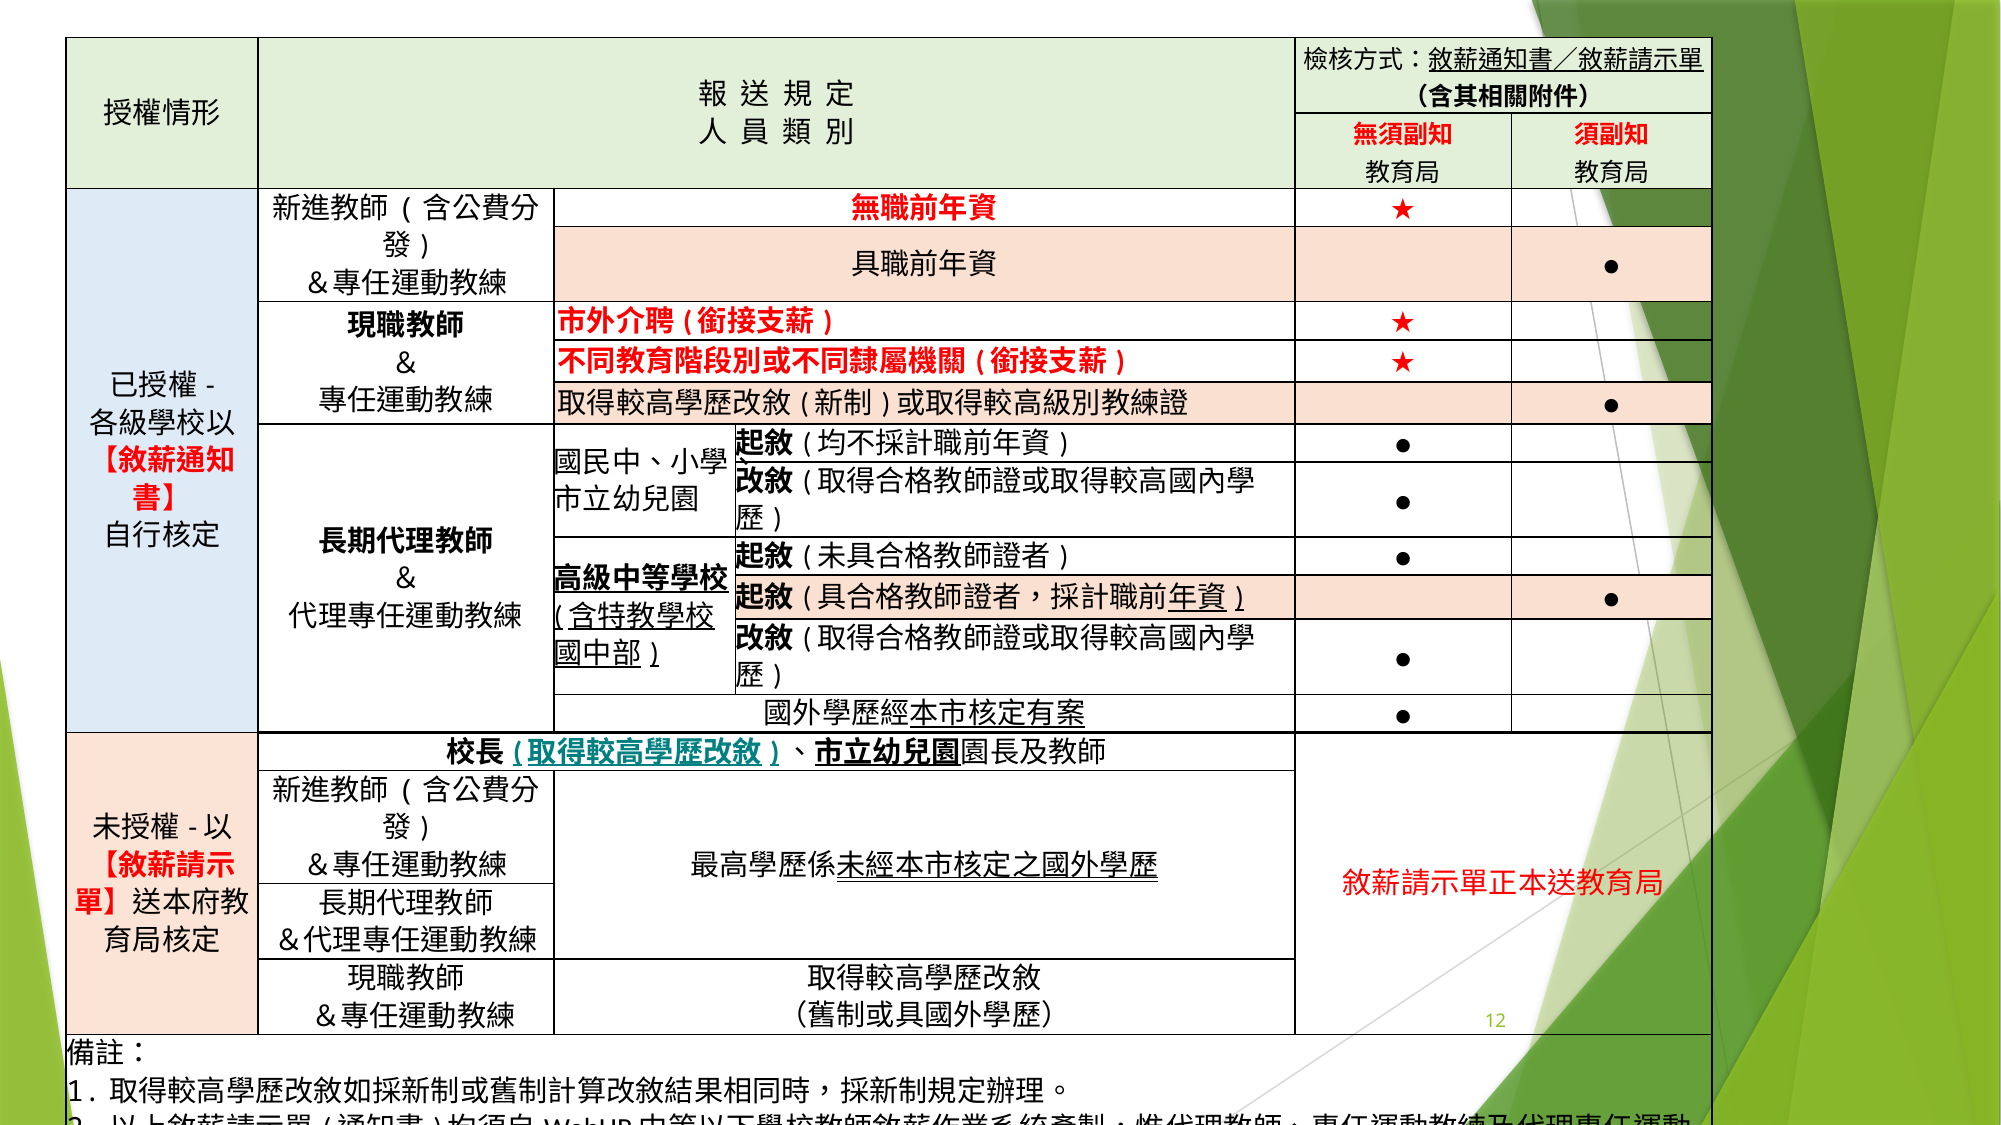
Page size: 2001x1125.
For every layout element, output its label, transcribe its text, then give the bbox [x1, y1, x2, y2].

table_header 檢核方式：敘薪通知書／敘薪請示單 （含其相關附件） [1296, 38, 1711, 112]
table_cell 國民中、小學、市立幼兒園 [555, 425, 735, 536]
table_cell 敘薪請示單正本送教育局 [1296, 734, 1711, 1034]
table_cell 無須副知 教育局 [1296, 114, 1511, 188]
table_cell 改敘(取得合格教師證或取得較高國內學歷) [736, 463, 1294, 536]
table_cell [1512, 341, 1711, 381]
table_cell 備註： 1.取得較高學歷改敘如採新制或舊制計算改敘結果相同時，採新制規定辦理。 2.以上敘薪請示單(通知書)均須自WebHR中等以下學校教師敘薪作業系統產製，惟代理教師、專任運動教練及代理專任運動教練無須以WebHR系統線上報送(核定)資料至教育局核定(核備)。 3.圖例說明：(1) ●：前已授權項目。(2) ★：108年8月1日起擴大授權項目。 [67, 1035, 1711, 1125]
table_cell 具職前年資 [555, 227, 1294, 301]
table_cell ● [1296, 620, 1511, 694]
table_cell 取得較高學歷改敘 （舊制或具國外學歷） [555, 960, 1294, 1034]
table_cell ★ [1296, 341, 1511, 381]
table_cell 起敘(具合格教師證者，採計職前年資) [736, 576, 1294, 618]
table_cell 國外學歷經本市核定有案 [555, 695, 1294, 731]
table_cell ★ [1296, 189, 1511, 226]
table_cell [1512, 189, 1711, 226]
table_cell [1512, 695, 1711, 731]
table_cell [1512, 620, 1711, 694]
table_cell [1512, 463, 1711, 536]
table_cell ● [1296, 538, 1511, 574]
table_cell 長期代理教師 ＆代理專任運動教練 [259, 884, 553, 958]
table_cell 現職教師 ＆ 專任運動教練 [259, 302, 553, 423]
table_cell ★ [1296, 302, 1511, 339]
table_cell ● [1512, 383, 1711, 423]
table_cell 改敘(取得合格教師證或取得較高國內學歷) [736, 620, 1294, 694]
table_cell 新進教師(含公費分發) ＆專任運動教練 [259, 189, 553, 301]
table_cell ● [1296, 695, 1511, 731]
table_header 授權情形 [67, 38, 257, 188]
table_cell ● [1296, 425, 1511, 461]
table_cell 長期代理教師 ＆ 代理專任運動教練 [259, 425, 553, 731]
table_cell ● [1512, 576, 1711, 618]
table_cell 市外介聘(銜接支薪) [555, 302, 1294, 339]
table_cell [1512, 302, 1711, 339]
table_cell [1512, 425, 1711, 461]
table_cell 現職教師 ＆專任運動教練 [259, 960, 553, 1034]
table_cell 不同教育階段別或不同隸屬機關(銜接支薪) [555, 341, 1294, 381]
table_cell 最高學歷係未經本市核定之國外學歷 [555, 771, 1294, 958]
table_cell 未授權-以 【敘薪請示單】送本府教育局核定 [67, 733, 257, 1034]
table_cell 新進教師(含公費分發) ＆專任運動教練 [259, 771, 553, 883]
table_cell [1296, 227, 1511, 301]
table_cell [1296, 576, 1511, 618]
table_cell ● [1512, 227, 1711, 301]
table_cell 高級中等學校(含特教學校國中部) [555, 538, 735, 694]
table_cell ● [1296, 463, 1511, 536]
table_cell 取得較高學歷改敘(新制)或取得較高級別教練證 [555, 383, 1294, 423]
table_cell [1296, 383, 1511, 423]
table_header 報 送 規 定 人 員 類 別 [259, 38, 1294, 188]
table_cell 無職前年資 [555, 189, 1294, 226]
table_cell 校長(取得較高學歷改敘)、市立幼兒園園長及教師 [259, 734, 1294, 770]
table_cell 起敘(均不採計職前年資) [736, 425, 1294, 461]
table_cell 起敘(未具合格教師證者) [736, 538, 1294, 574]
table_cell [1512, 538, 1711, 574]
table_cell 已授權- 各級學校以【敘薪通知書】 自行核定 [67, 189, 257, 732]
table_cell 須副知 教育局 [1512, 114, 1711, 188]
